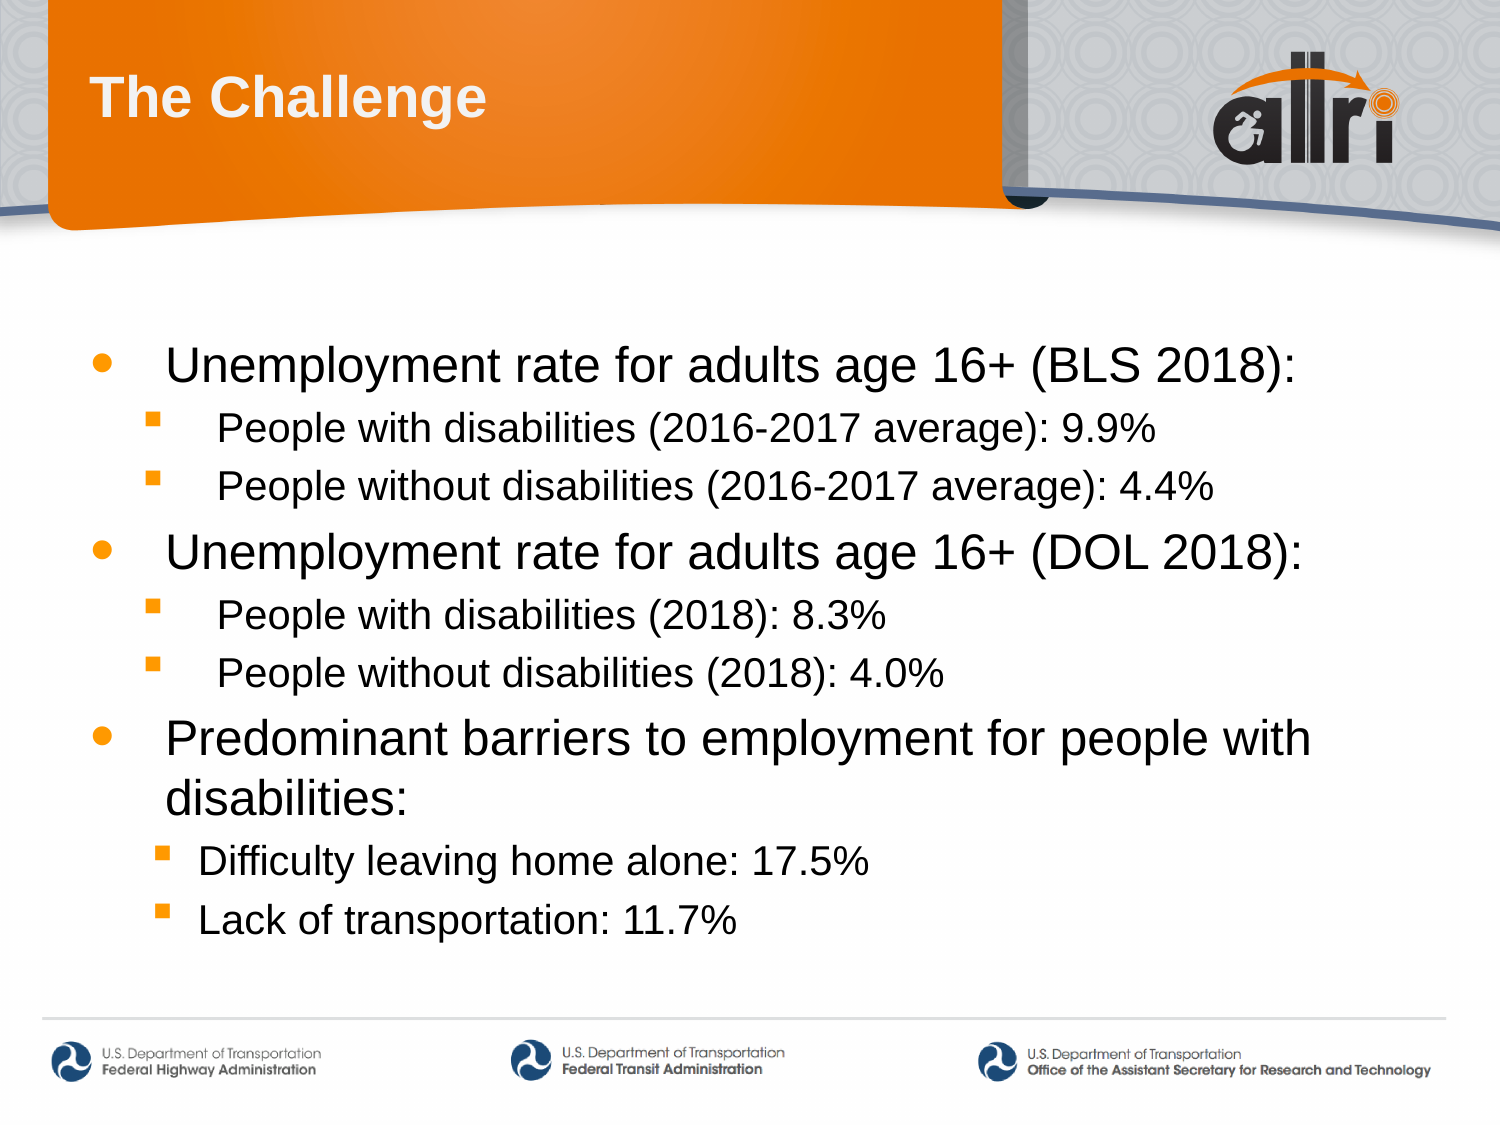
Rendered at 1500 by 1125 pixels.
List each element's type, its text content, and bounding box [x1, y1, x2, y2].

picture [0, 0, 1500, 1125]
text_box Unemployment rate for adults age 16+ (BLS 2018): People with disabilities (2016-2017 average): 9.9% People without disabilities (2016-2017 average): 4.4% Unemployment rate for adults age 16+ (DOL 2018): People with disabilities (2018): 8.3% People without disabilities (2018): 4.0% Predominant barriers to employment for people with disabilities: Difficulty leaving home alone: 17.5% Lack of transportation: 11.7% [75, 324, 1450, 788]
title The Challenge [75, 24, 975, 163]
